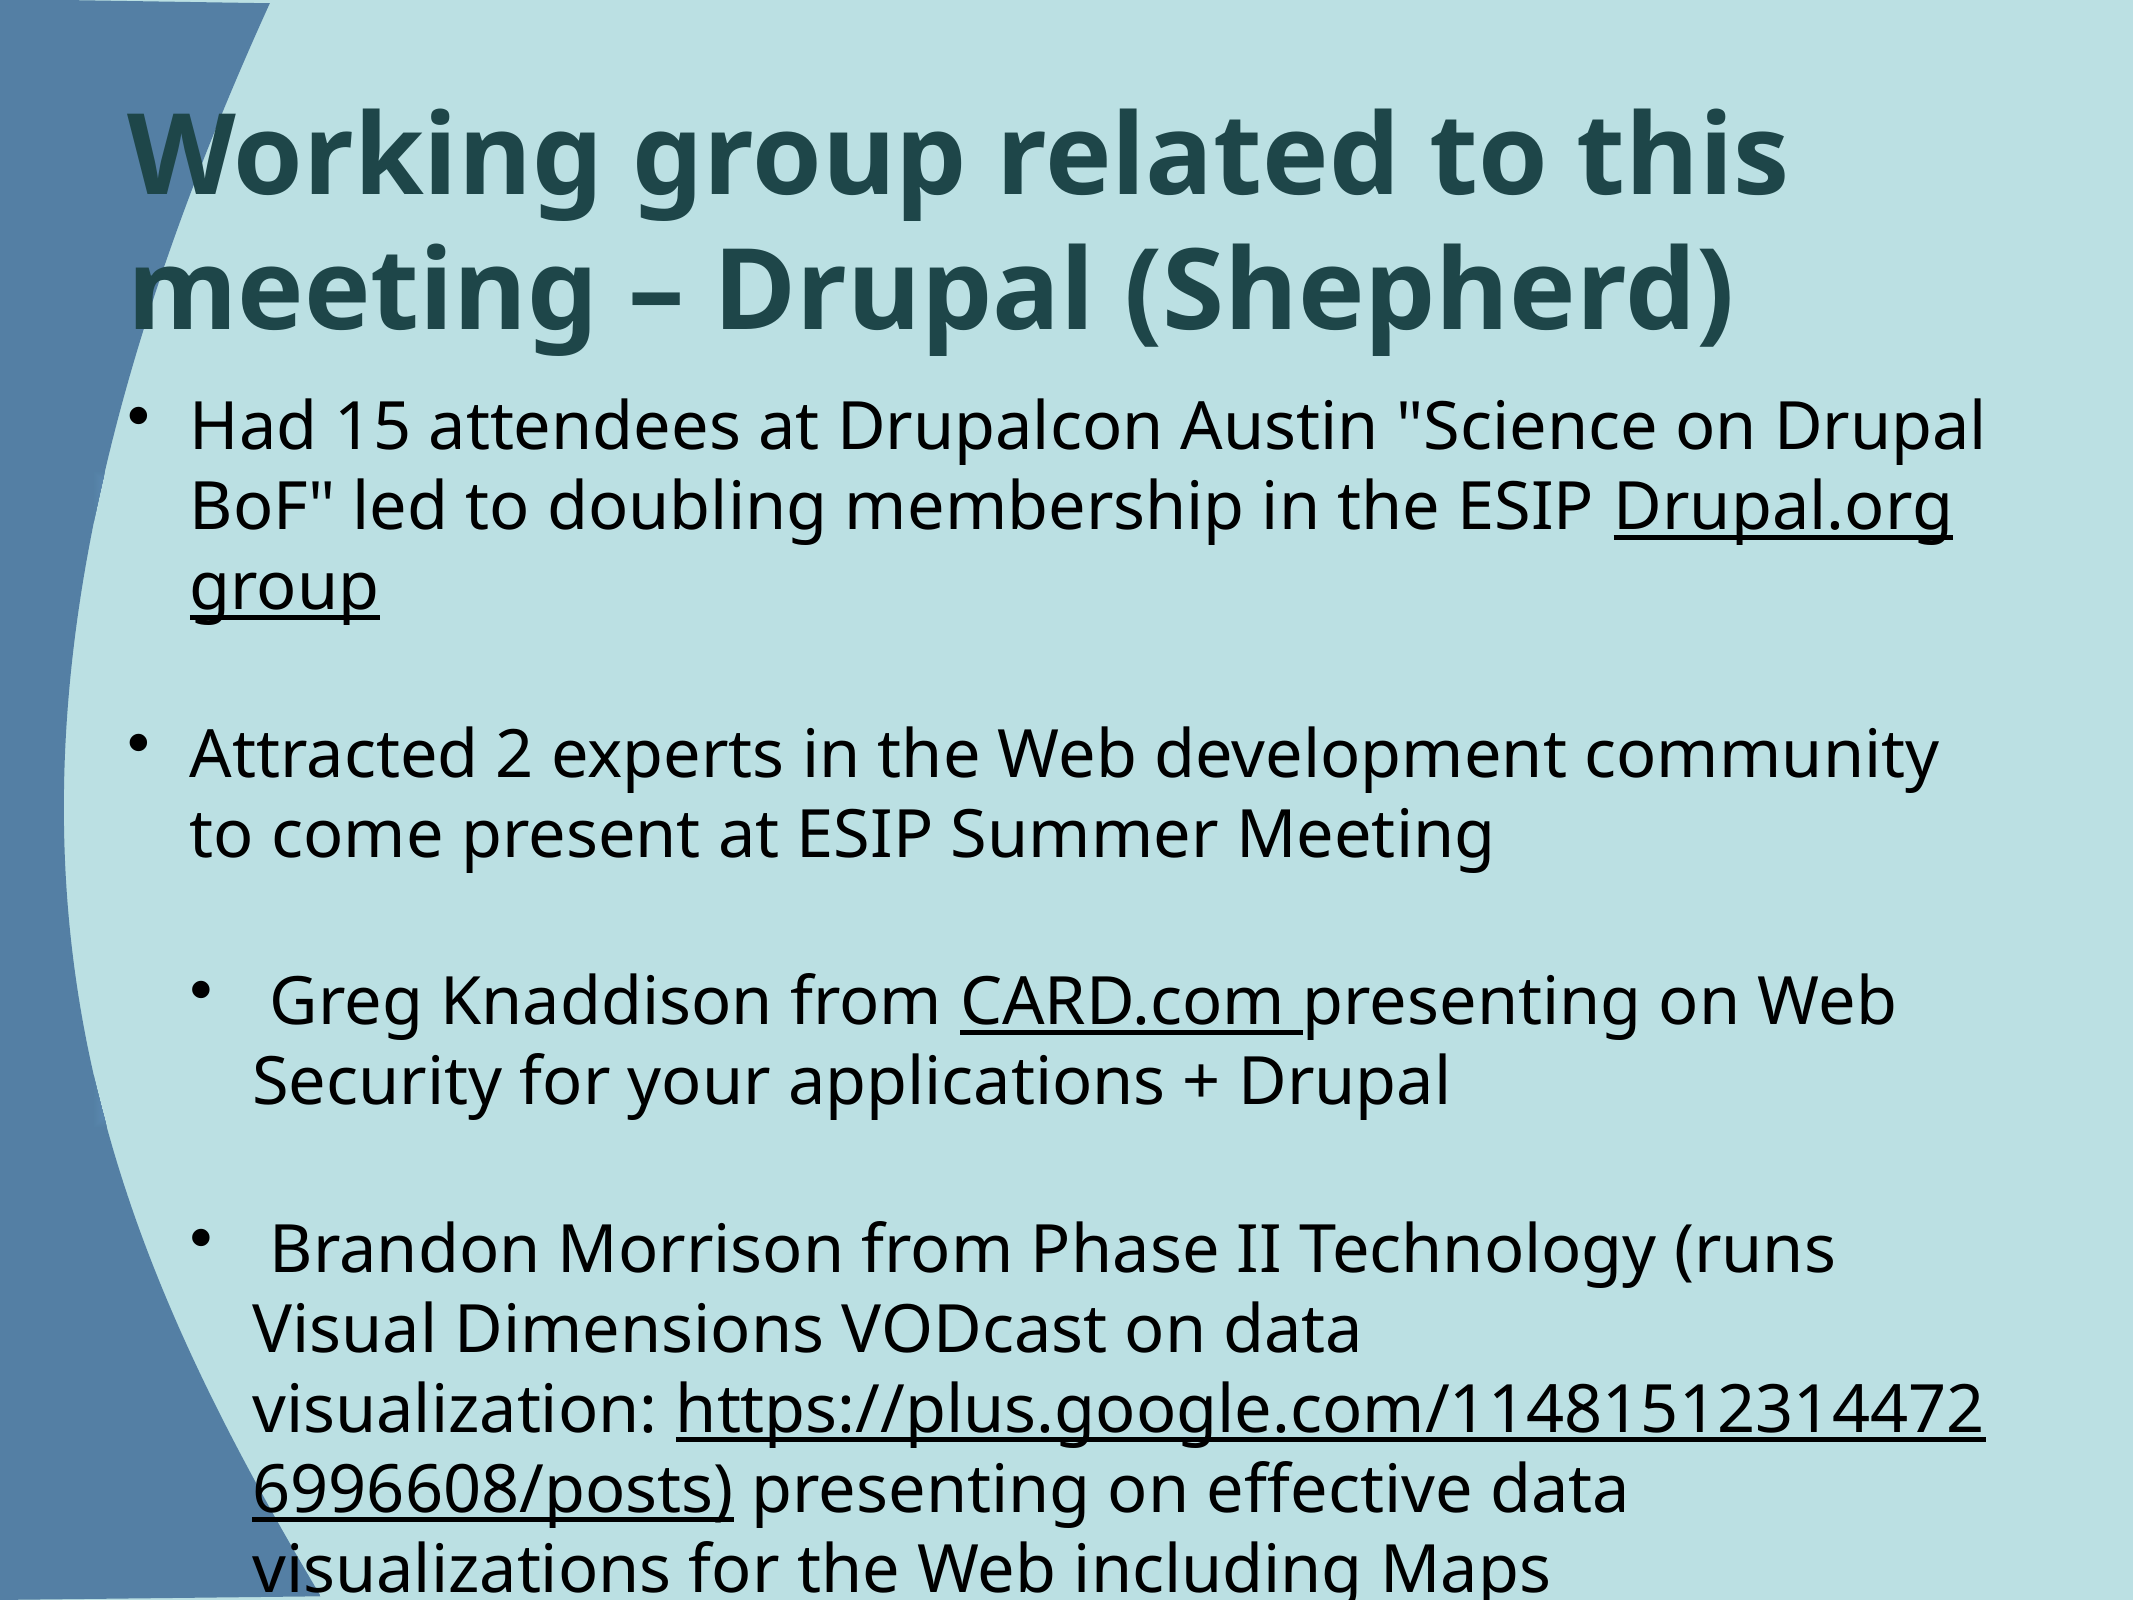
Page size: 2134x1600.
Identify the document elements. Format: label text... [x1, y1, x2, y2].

title Working group related to this meeting – Drupal (Shepherd) [106, 63, 2028, 361]
text_box [0, 0, 321, 1600]
list Had 15 attendees at Drupalcon Austin "Science on Drupal BoF" led to doubling membership in the ESIP Drupal.org group Attracted 2 experts in the Web development community to come present at ESIP Summer Meeting Greg Knaddison from CARD.com presenting on Web Security for your applications + Drupal Brandon Morrison from Phase II Technology (runs Visual Dimensions VODcast on data visualization: https://plus.google.com/114815123144726996608/posts) presenting on effective data visualizations for the Web including Maps 2. Something your group is working on now 1) Trying to broaden the traditional audience of ESIP and build bridges with the software development community. examples: - hosted Agile & Scrum guru Sadie Honey at Drupal WG Telecon in April (https://www.youtube.com/watch?v=dgLSWGcbYrA&index=11&list=PLMX9RG75MgALpwWkQTUehLPbK1miNOiny) - re-scoping the Drupal.org ESIP group to be "Science on Drupal" with blessing of ESIP and Drupal.org admins --- https://groups.drupal.org/science-on-drupal - https://groups.drupal.org/esip redirects to science-on-drupal). 2) discovering projects that we can collectively work on in support of geosciences examples: - exploring the possibility to share information between RDA, ESIP, and EarthCube websites since all run on Drupal. Bruce Caron has begun discussions with Mark Parsons who was interested in the idea. - exploring how to discover, gather, and highlight science-related issues that need to be fixed or improved on the Drupal.org platform (Thematic Meta Issue Tracker project) 3. How to get involved in the group Drupal.org Group: https://groups.drupal.org/science-on-drupal Email List: http://www.lists.esipfed.org/mailman/listinfo/esip-drupal (esip-drupal@lists.esipfed.org) Twitter: https://twitter.com/ScienceOnDrupal Google+: https://plus.google.com/communities/105355344055119765640 YouTube: http://www.youtube.com/playlist?list=PLMX9RG75MgALpwWkQTUehLPbK1miNOiny [106, 361, 2028, 1388]
